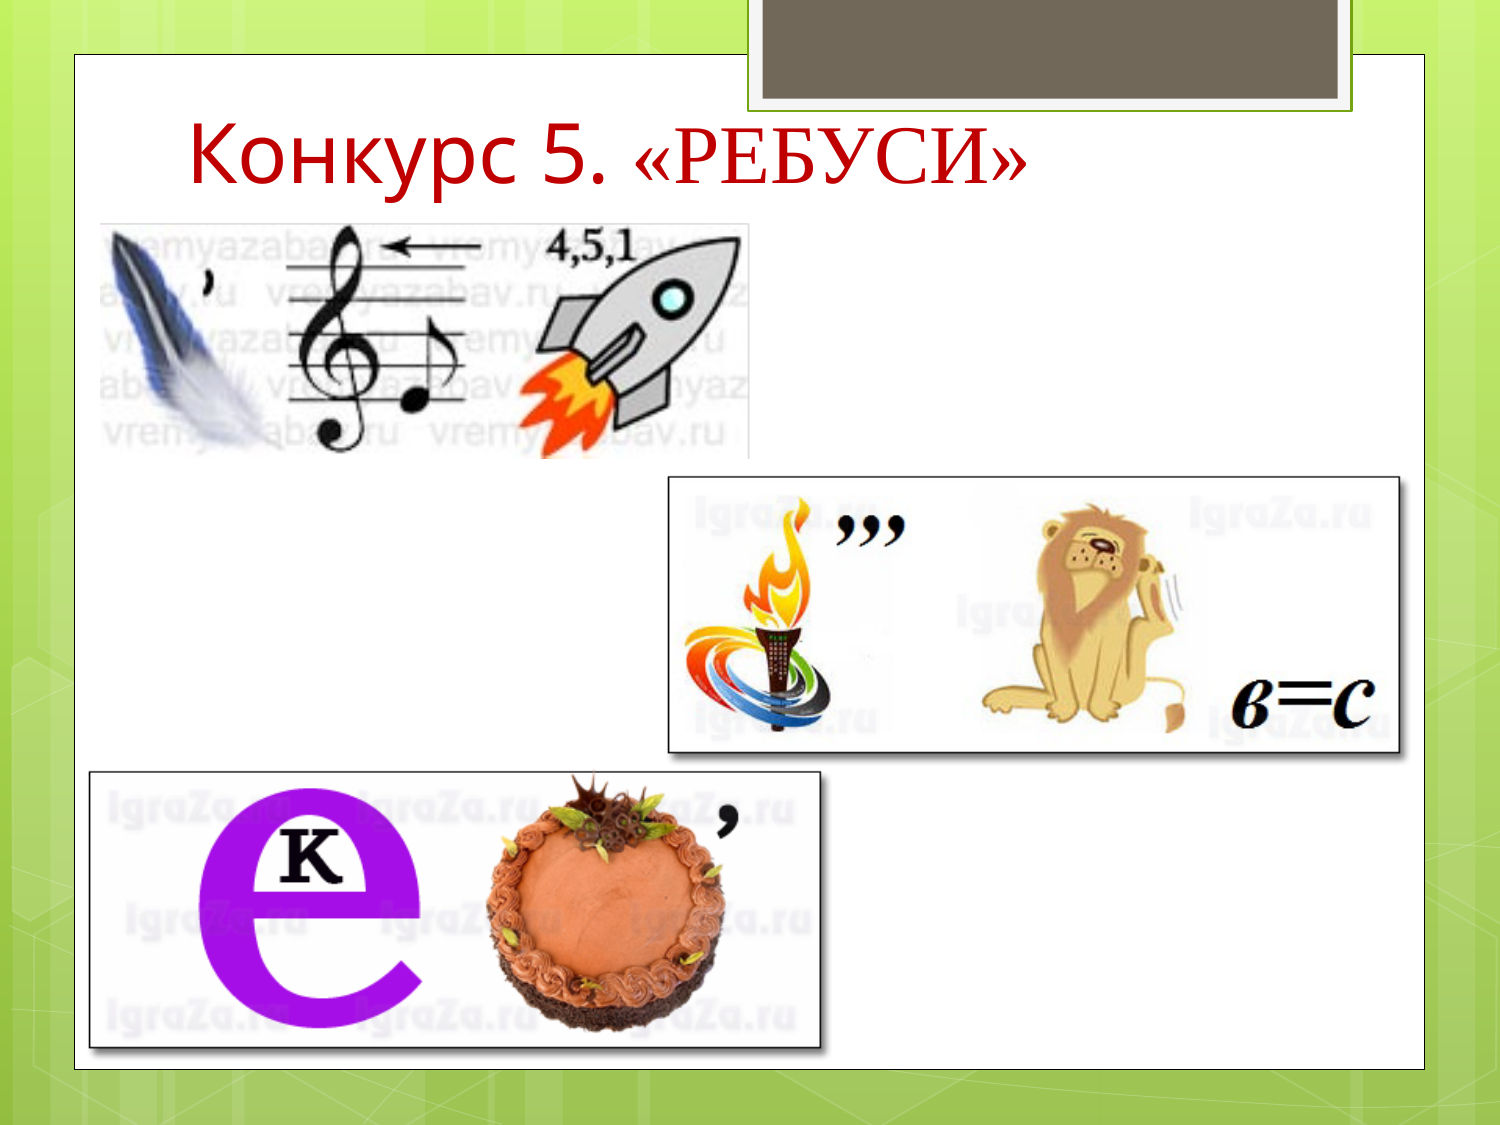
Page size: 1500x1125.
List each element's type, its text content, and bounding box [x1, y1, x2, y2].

picture [64, 455, 1427, 1066]
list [100, 222, 753, 460]
title Конкурс 5. «РЕБУСИ» [171, 66, 1324, 209]
